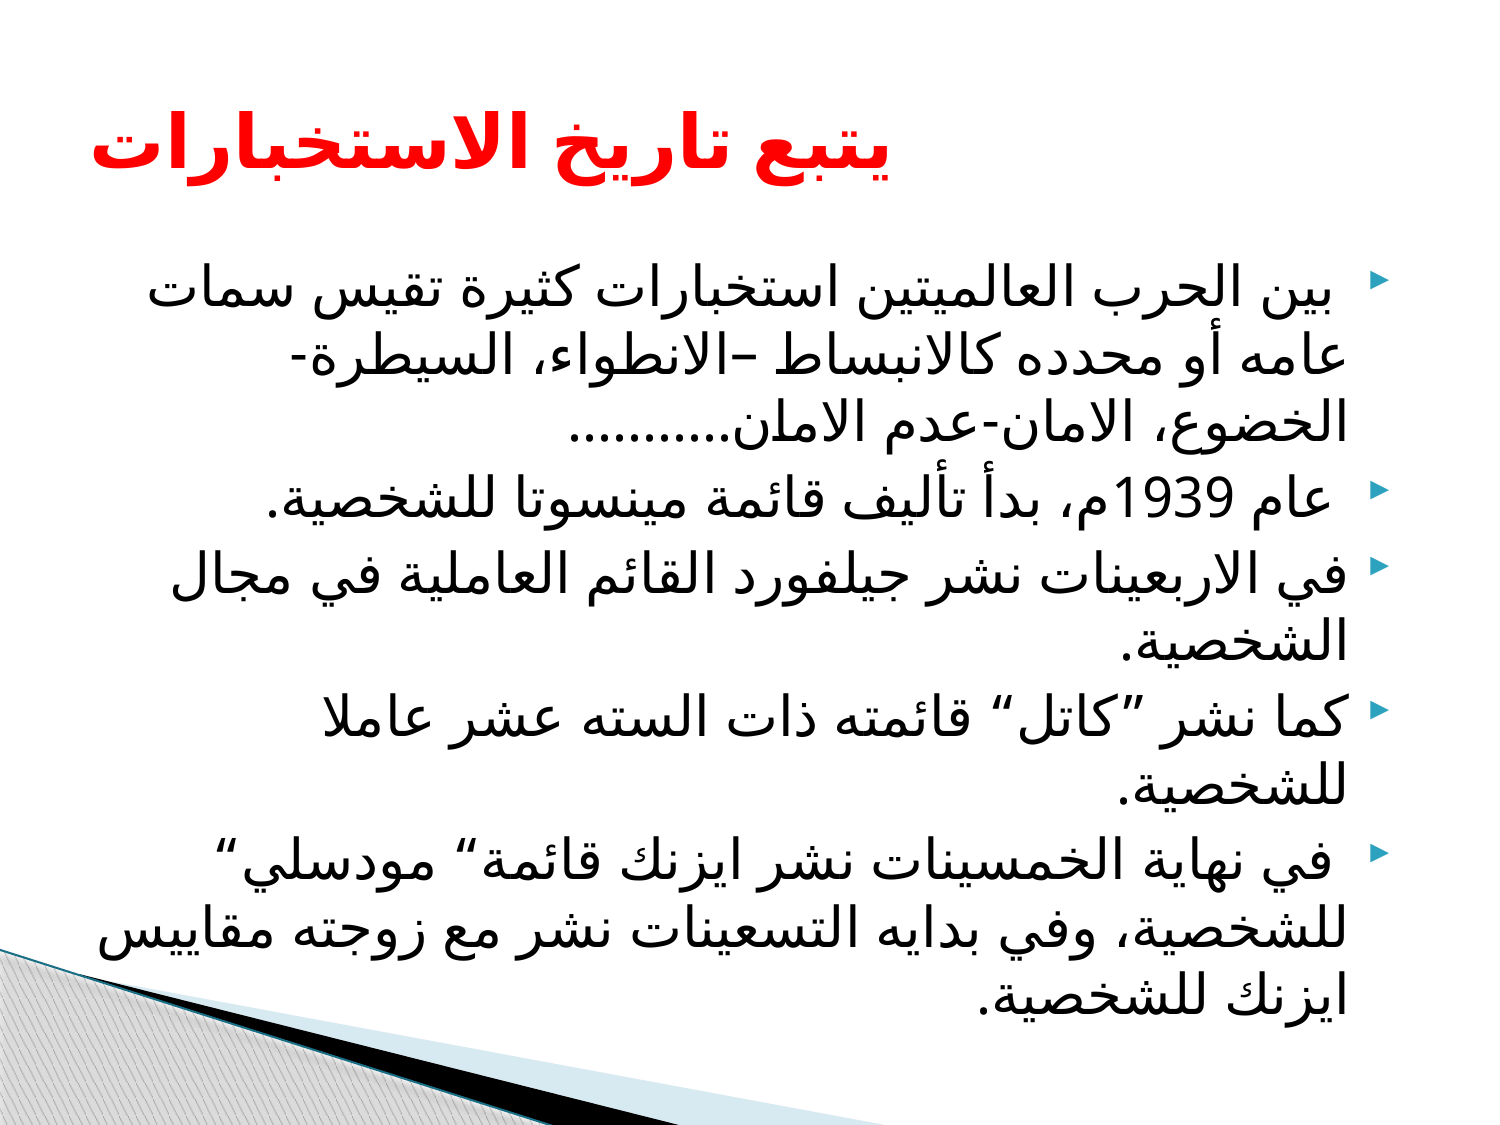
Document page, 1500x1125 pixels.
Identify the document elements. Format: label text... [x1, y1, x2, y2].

list بين الحرب العالميتين استخبارات كثيرة تقيس سمات عامه أو محدده كالانبساط –الانطواء، السيطرة- الخضوع، الامان-عدم الامان........... عام 1939م، بدأ تأليف قائمة مينسوتا للشخصية. في الاربعينات نشر جيلفورد القائم العاملية في مجال الشخصية. كما نشر ”كاتل“ قائمته ذات السته عشر عاملا للشخصية. في نهاية الخمسينات نشر ايزنك قائمة“ مودسلي“ للشخصية، وفي بدايه التسعينات نشر مع زوجته مقاييس ايزنك للشخصية. [75, 243, 1425, 986]
title يتبع تاريخ الاستخبارات [75, 45, 1425, 233]
